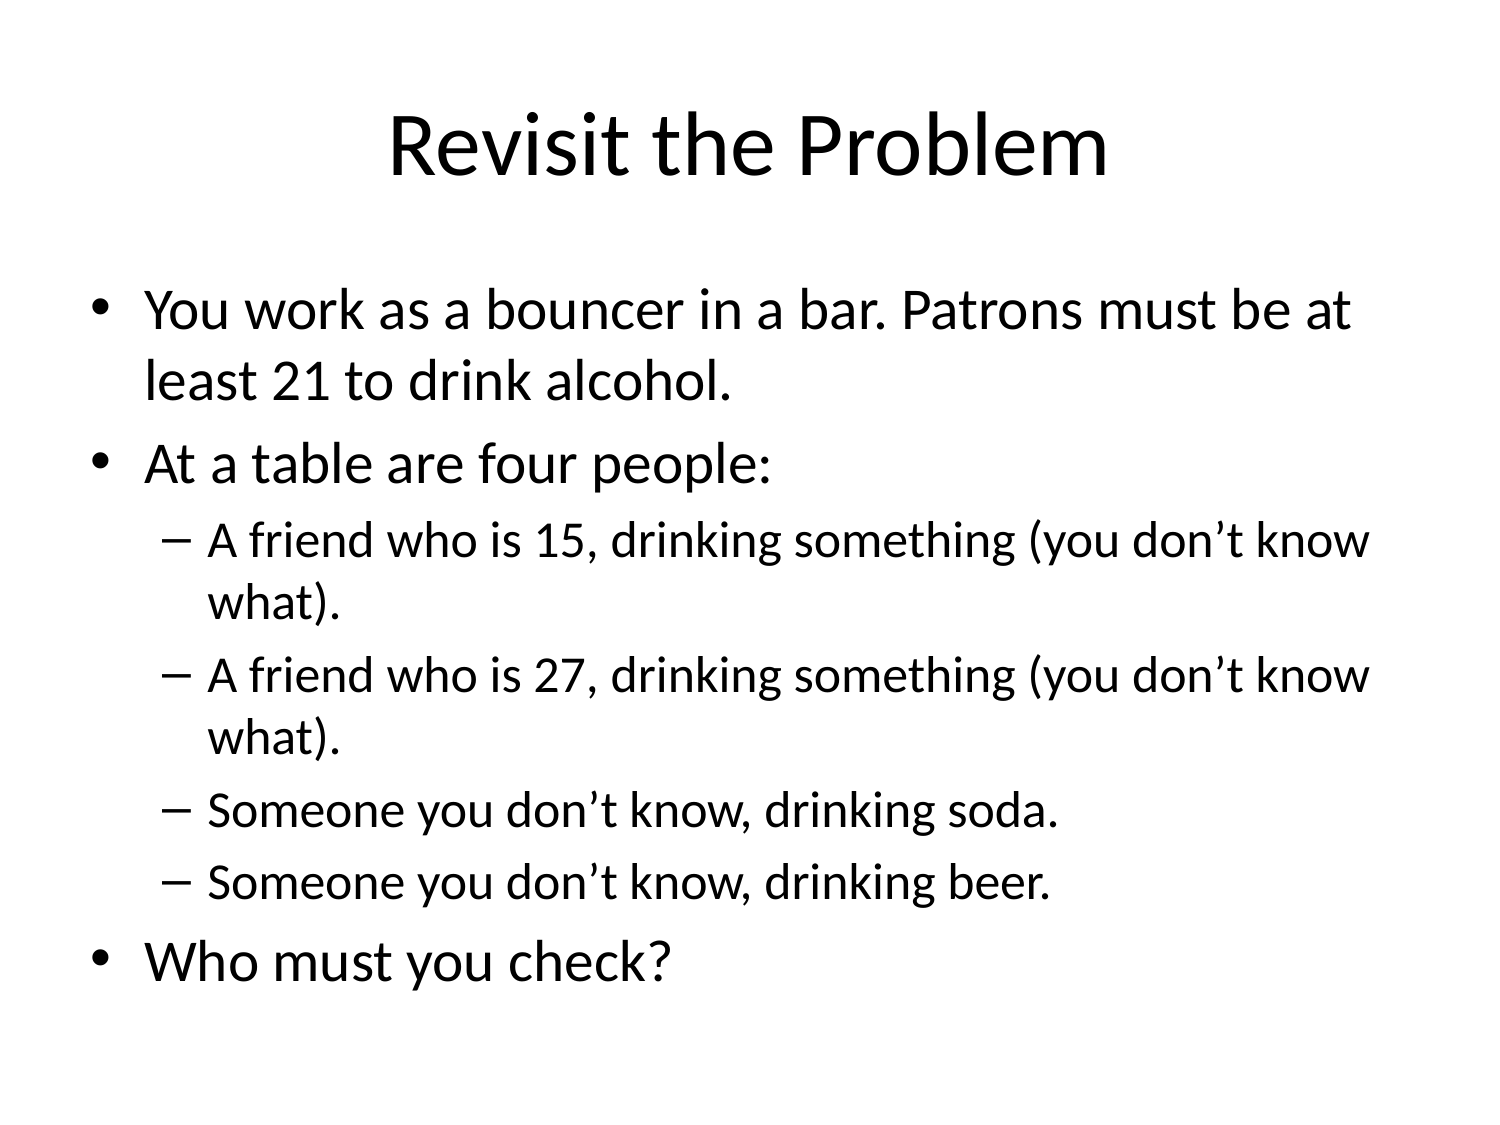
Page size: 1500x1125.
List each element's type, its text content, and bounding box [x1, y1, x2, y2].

list You work as a bouncer in a bar. Patrons must be at least 21 to drink alcohol. At a table are four people: A friend who is 15, drinking something (you don’t know what). A friend who is 27, drinking something (you don’t know what). Someone you don’t know, drinking soda. Someone you don’t know, drinking beer. Who must you check? [75, 262, 1425, 1005]
title Revisit the Problem [75, 45, 1425, 233]
